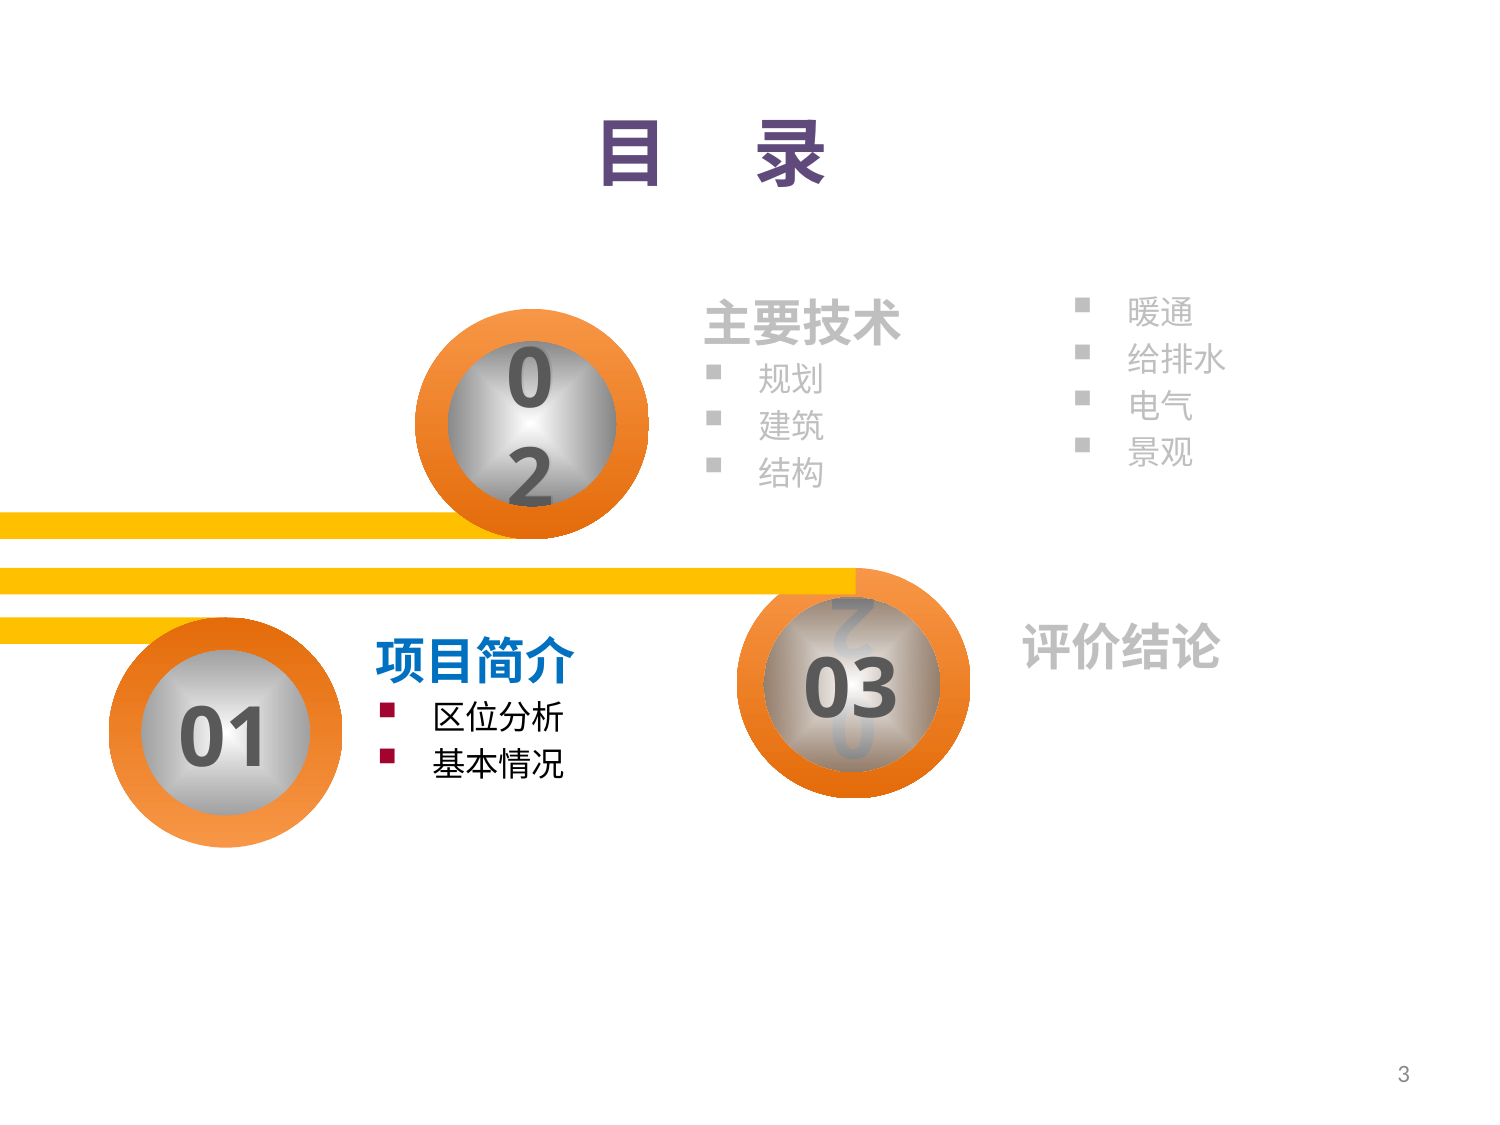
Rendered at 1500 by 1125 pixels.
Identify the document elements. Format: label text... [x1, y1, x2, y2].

text_box [413, 306, 652, 542]
text_box 目 录 [300, 97, 1122, 203]
text_box 主要技术 规划 建筑 结构 暖通 给排水 电气 景观 [687, 284, 1455, 598]
text_box 01 [143, 652, 308, 813]
text_box 评价结论 [1006, 608, 1237, 683]
text_box [106, 615, 345, 850]
text_box [0, 615, 213, 646]
text_box 项目简介 区位分析 基本情况 [361, 622, 591, 791]
text_box [0, 510, 515, 541]
text_box 02 [450, 343, 614, 505]
text_box [0, 566, 687, 597]
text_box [736, 567, 971, 799]
slide_number 3 [1074, 1042, 1425, 1103]
